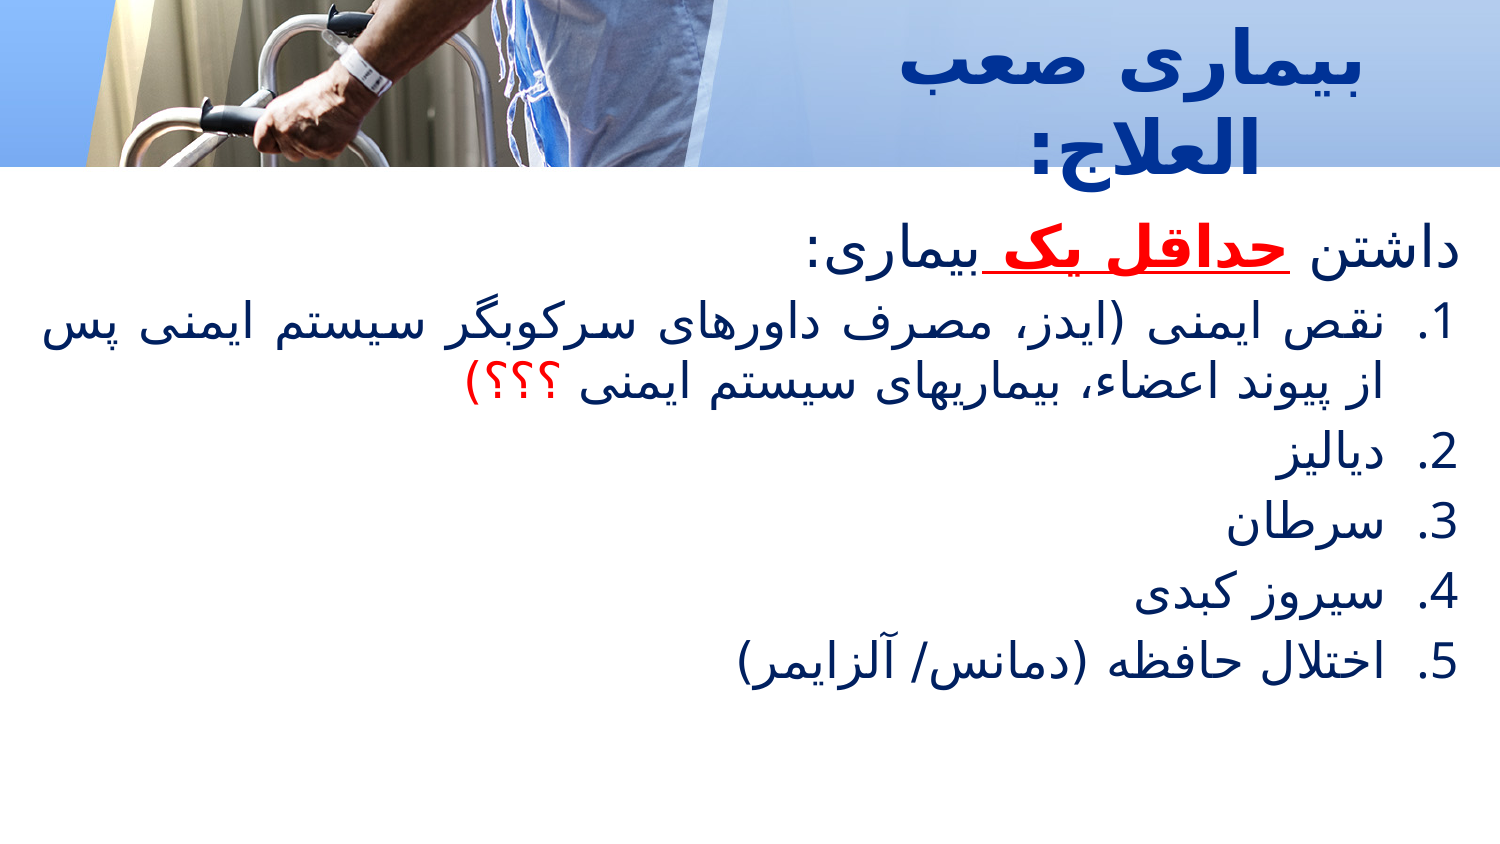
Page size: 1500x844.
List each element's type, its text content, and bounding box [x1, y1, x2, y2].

list داشتن حداقل یک بیماری: نقص ایمنی (ایدز، مصرف داورهای سرکوبگر سیستم ایمنی پس از پیوند اعضاء، بیماریهای سیستم ایمنی ؟؟؟) دیالیز سرطان سیروز کبدی اختلال حافظه (دمانس/ آلزایمر) [23, 201, 1477, 728]
title بیماری صعب العلاج: [763, 36, 1500, 163]
picture [0, 0, 1500, 844]
